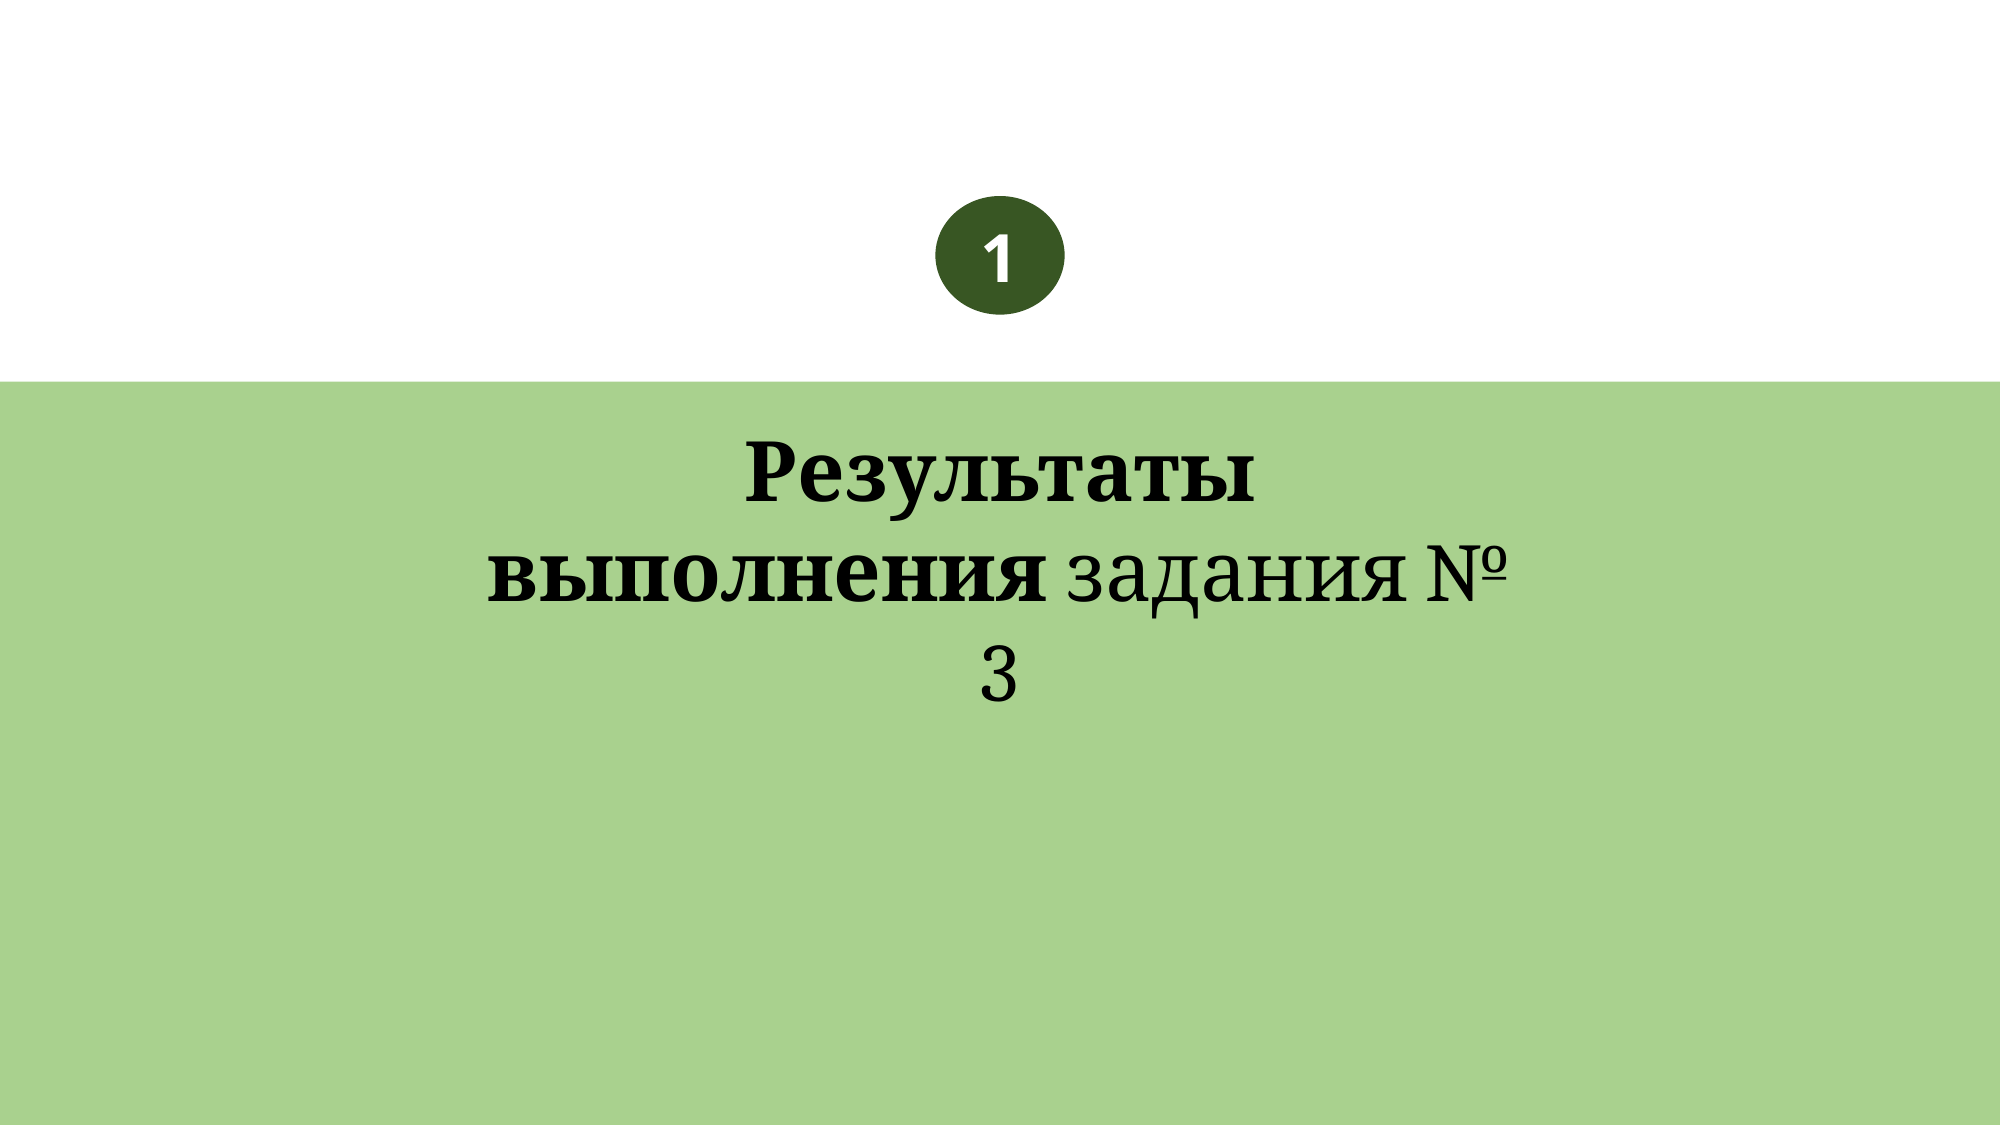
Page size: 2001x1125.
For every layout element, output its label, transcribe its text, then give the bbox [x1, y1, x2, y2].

text_box [0, 381, 2000, 1125]
text_box Результаты выполнения задания № 3 [469, 410, 1531, 726]
text_box 1 [934, 194, 1066, 316]
